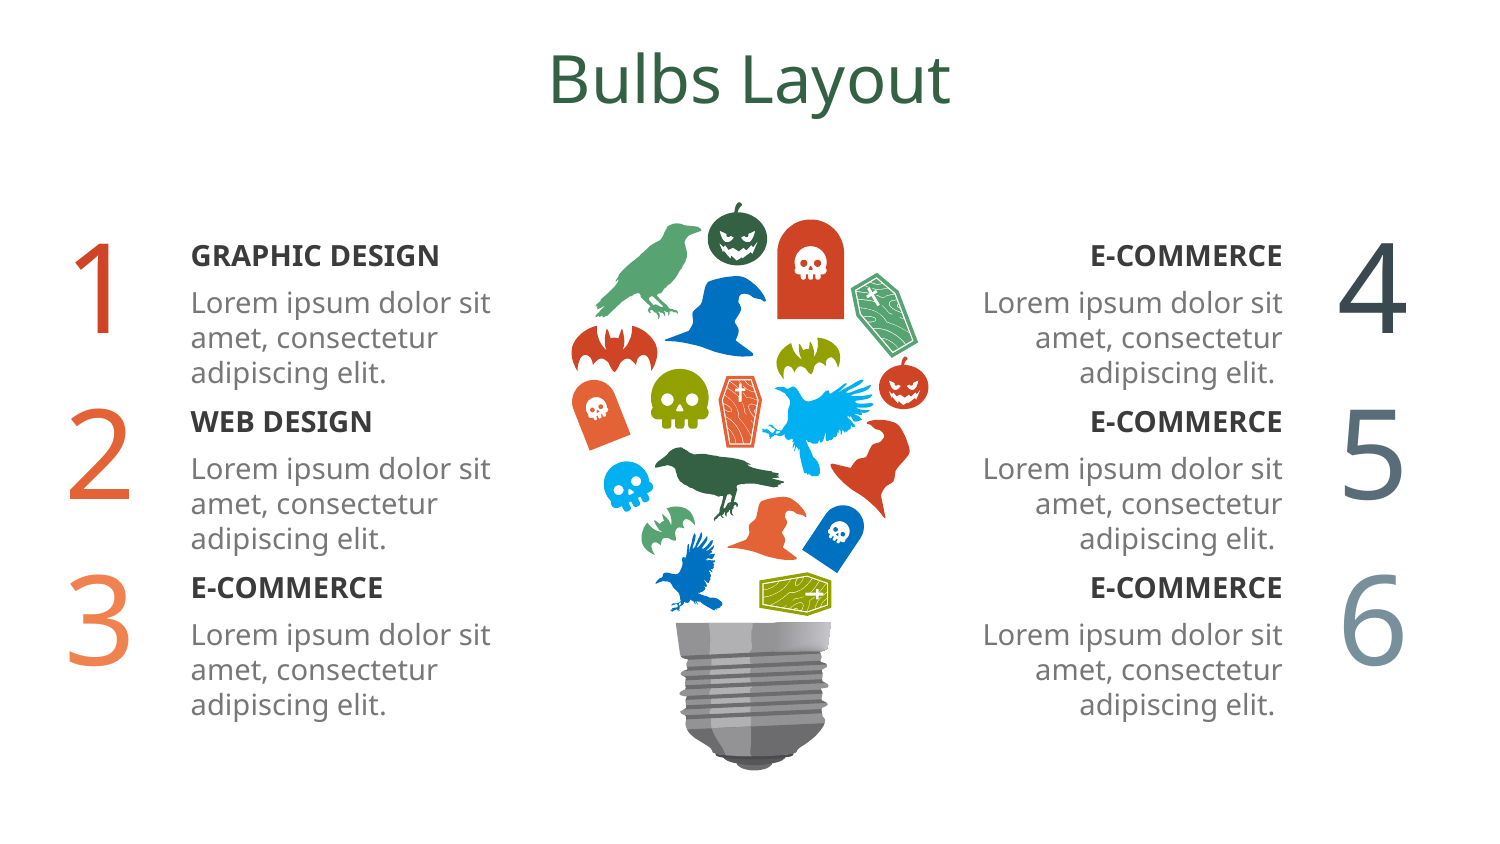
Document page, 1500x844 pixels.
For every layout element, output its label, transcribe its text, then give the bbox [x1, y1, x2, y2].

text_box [53, 200, 1421, 731]
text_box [675, 738, 831, 771]
text_box Bulbs Layout [532, 29, 968, 125]
